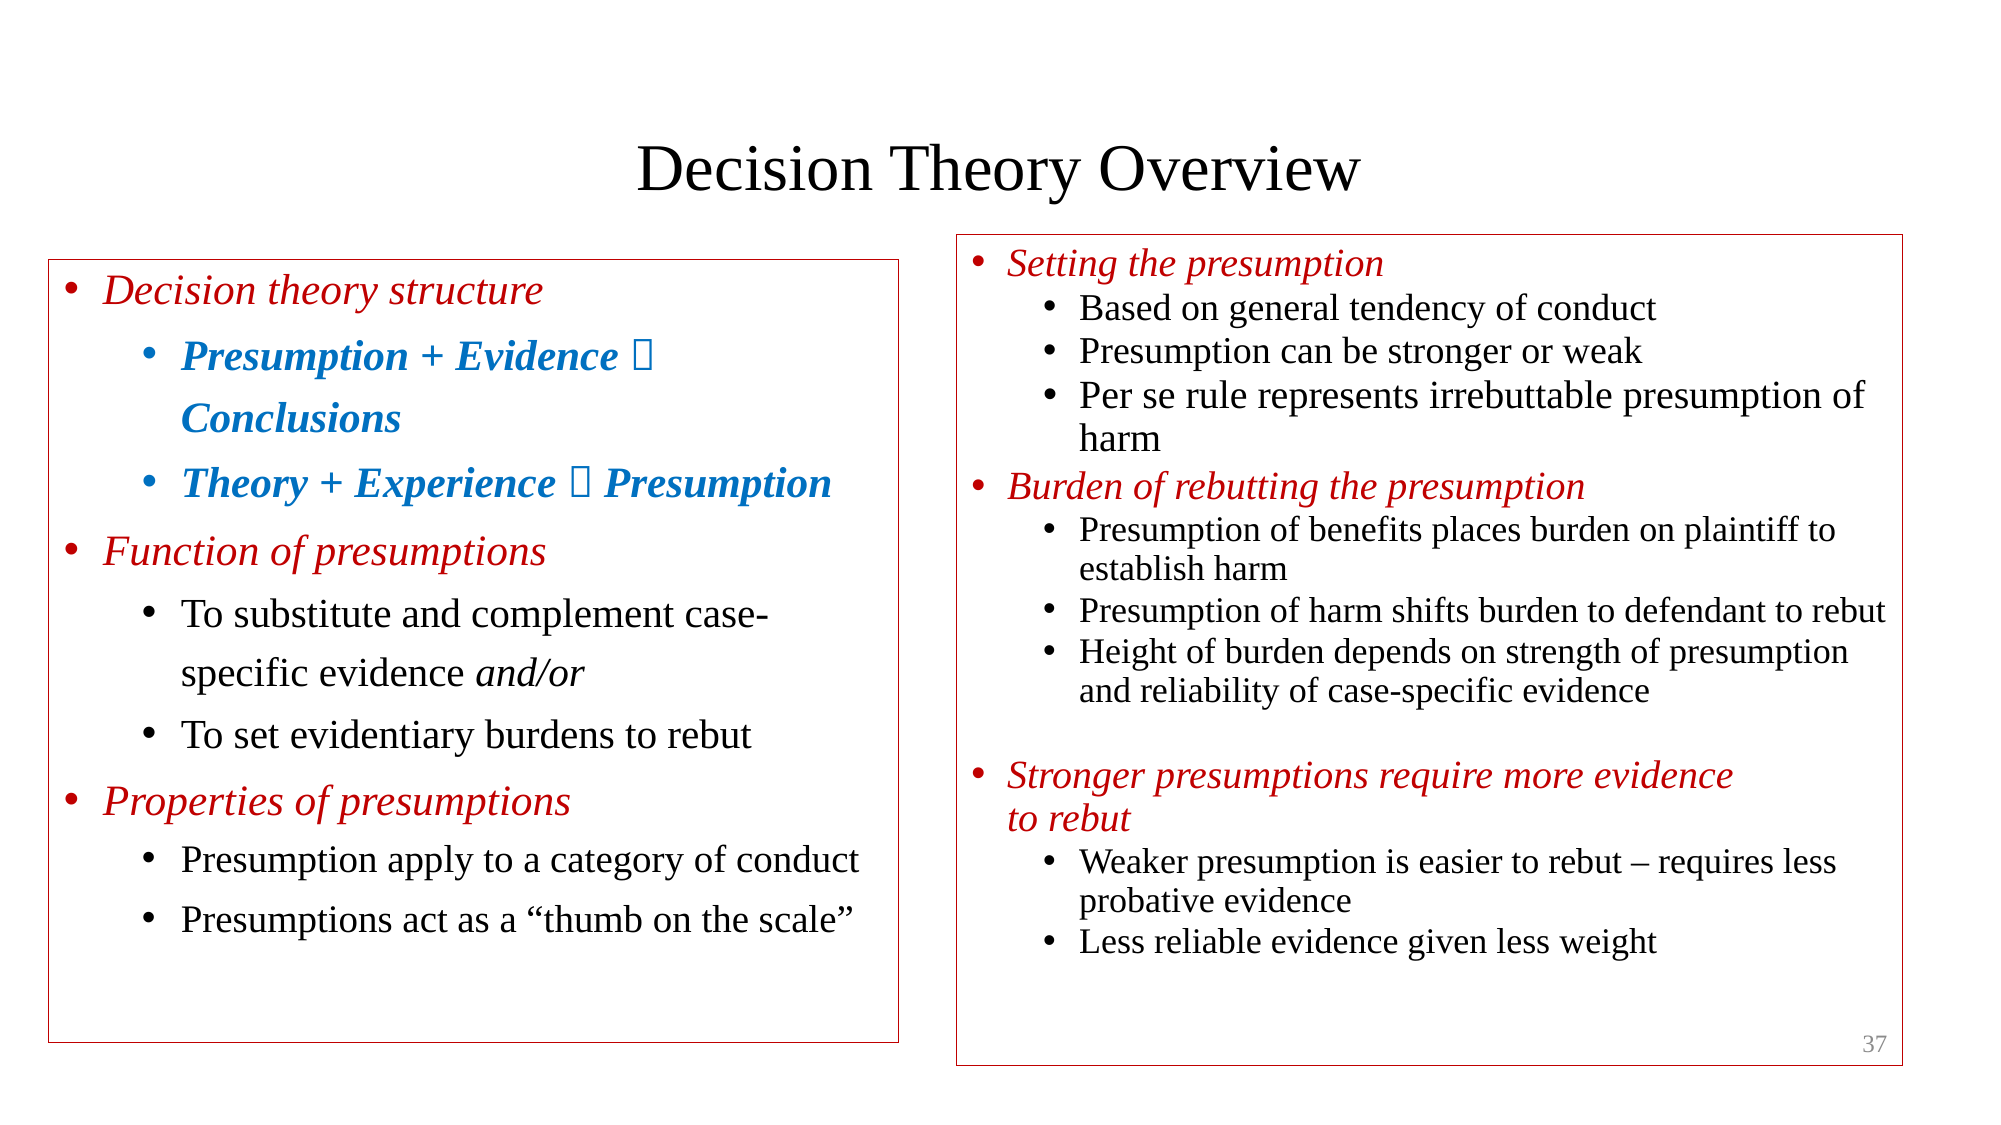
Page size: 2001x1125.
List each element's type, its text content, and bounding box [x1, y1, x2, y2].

title Decision Theory Overview [137, 59, 1863, 278]
slide_number 37 [1452, 1066, 1903, 1073]
list Setting the presumption Based on general tendency of conduct Presumption can be stronger or weak Per se rule represents irrebuttable presumption of harm Burden of rebutting the presumption Presumption of benefits places burden on plaintiff to establish harm Presumption of harm shifts burden to defendant to rebut Height of burden depends on strength of presumption and reliability of case-specific evidence Stronger presumptions require more evidence to rebut Weaker presumption is easier to rebut – requires less probative evidence Less reliable evidence given less weight [956, 234, 1903, 1066]
list Decision theory structure Presumption + Evidence  Conclusions Theory + Experience  Presumption Function of presumptions To substitute and complement case-specific evidence and/or To set evidentiary burdens to rebut Properties of presumptions Presumption apply to a category of conduct Presumptions act as a “thumb on the scale” [48, 259, 899, 1043]
